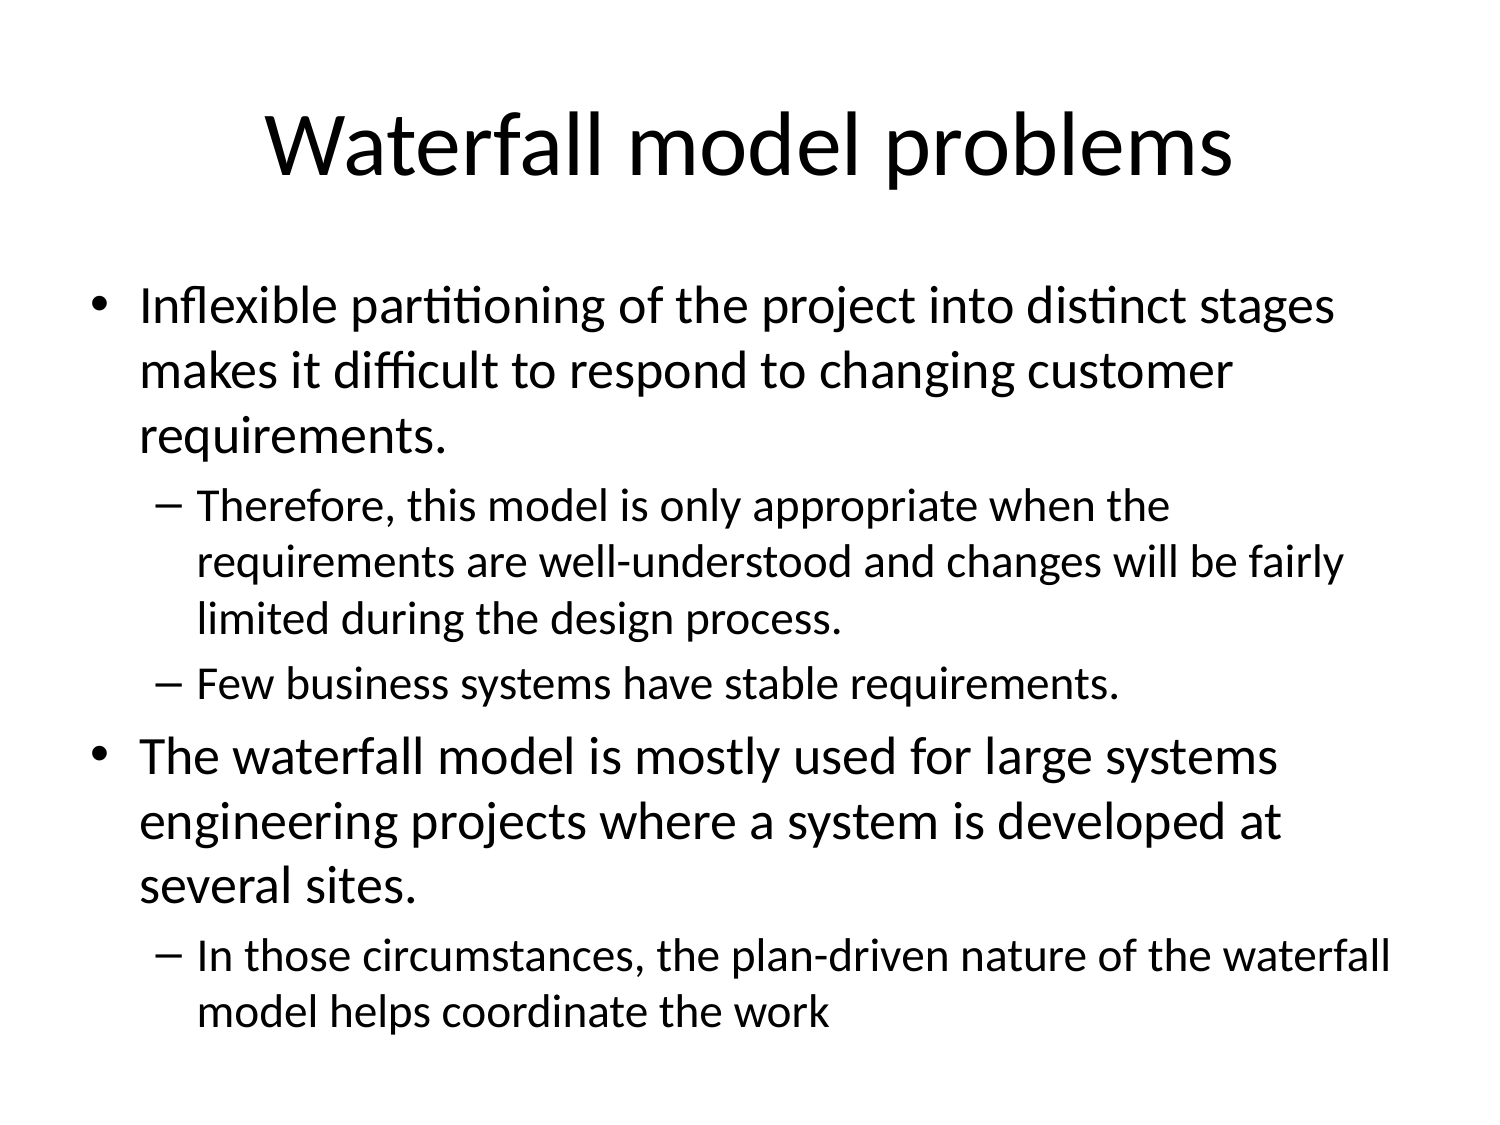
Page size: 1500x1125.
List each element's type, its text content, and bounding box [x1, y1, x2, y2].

list Inflexible partitioning of the project into distinct stages makes it difficult to respond to changing customer requirements. Therefore, this model is only appropriate when the requirements are well-understood and changes will be fairly limited during the design process. Few business systems have stable requirements. The waterfall model is mostly used for large systems engineering projects where a system is developed at several sites. In those circumstances, the plan-driven nature of the waterfall model helps coordinate the work [75, 262, 1425, 1050]
title Waterfall model problems [75, 45, 1425, 233]
